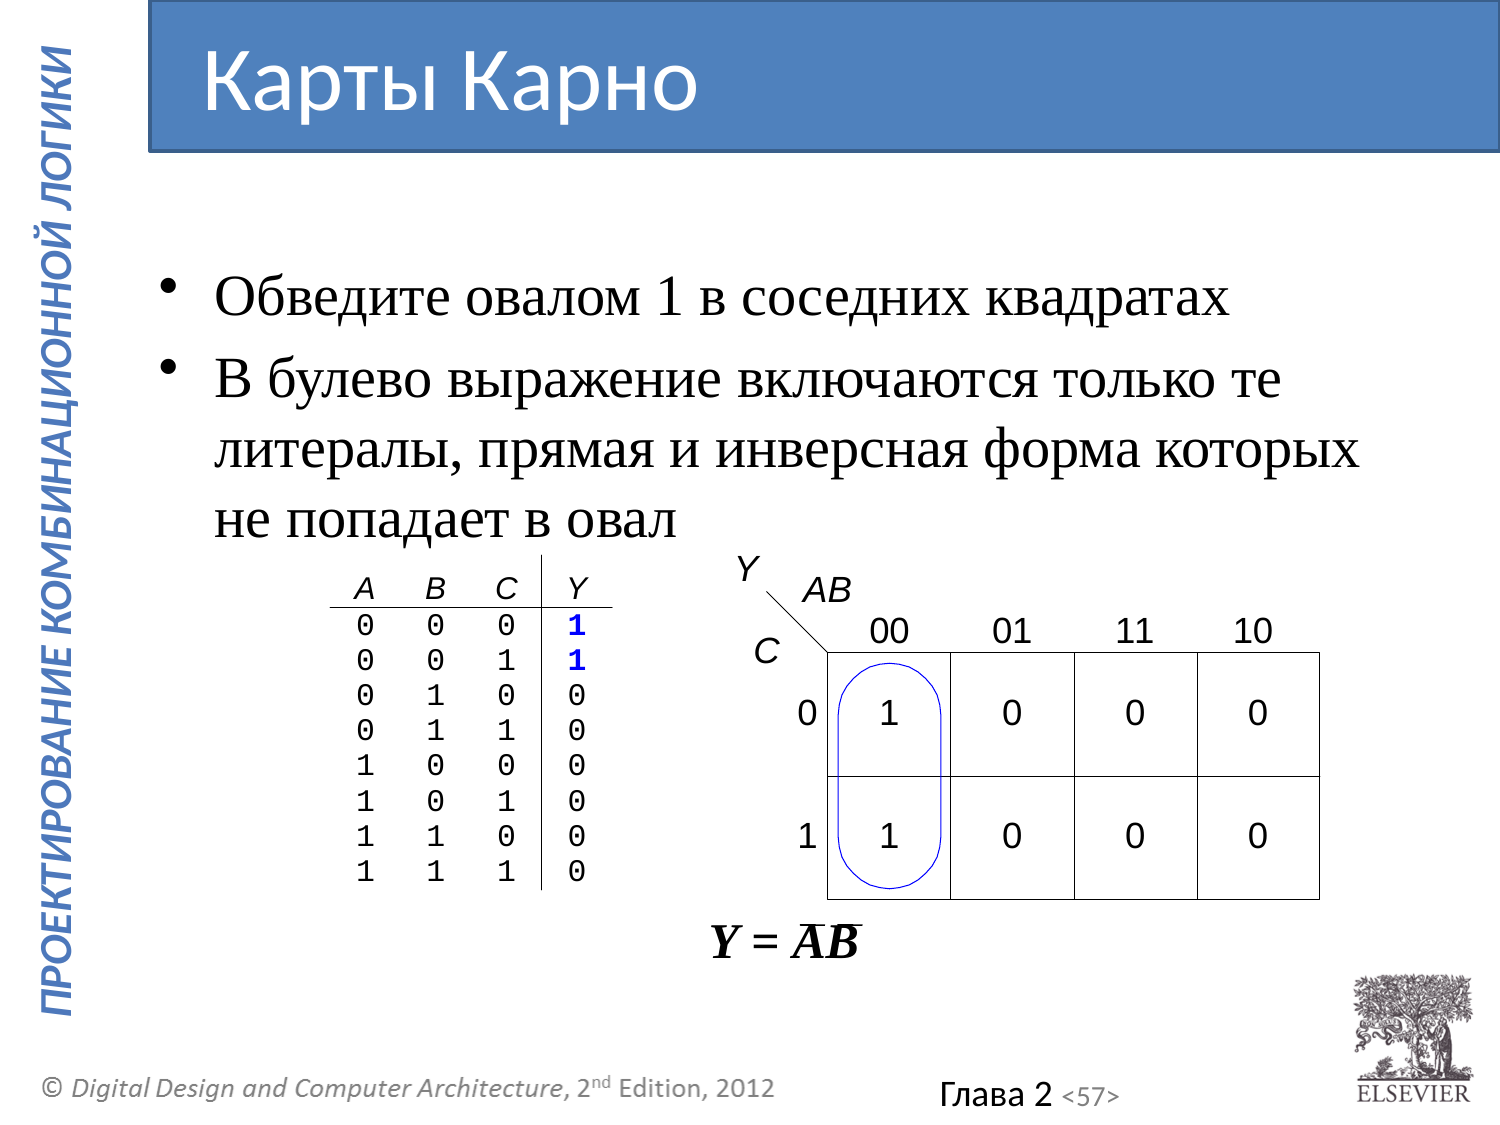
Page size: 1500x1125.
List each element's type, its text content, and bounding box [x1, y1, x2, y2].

text_box Карты Карно [187, 11, 1488, 136]
text_box Обведите овалом 1 в соседних квадратах В булево выражение включаются только те литералы, прямая и инверсная форма которых не попадает в овал Y = AB [143, 249, 1382, 1063]
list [699, 524, 1326, 905]
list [324, 549, 619, 913]
picture [0, 0, 1500, 1125]
